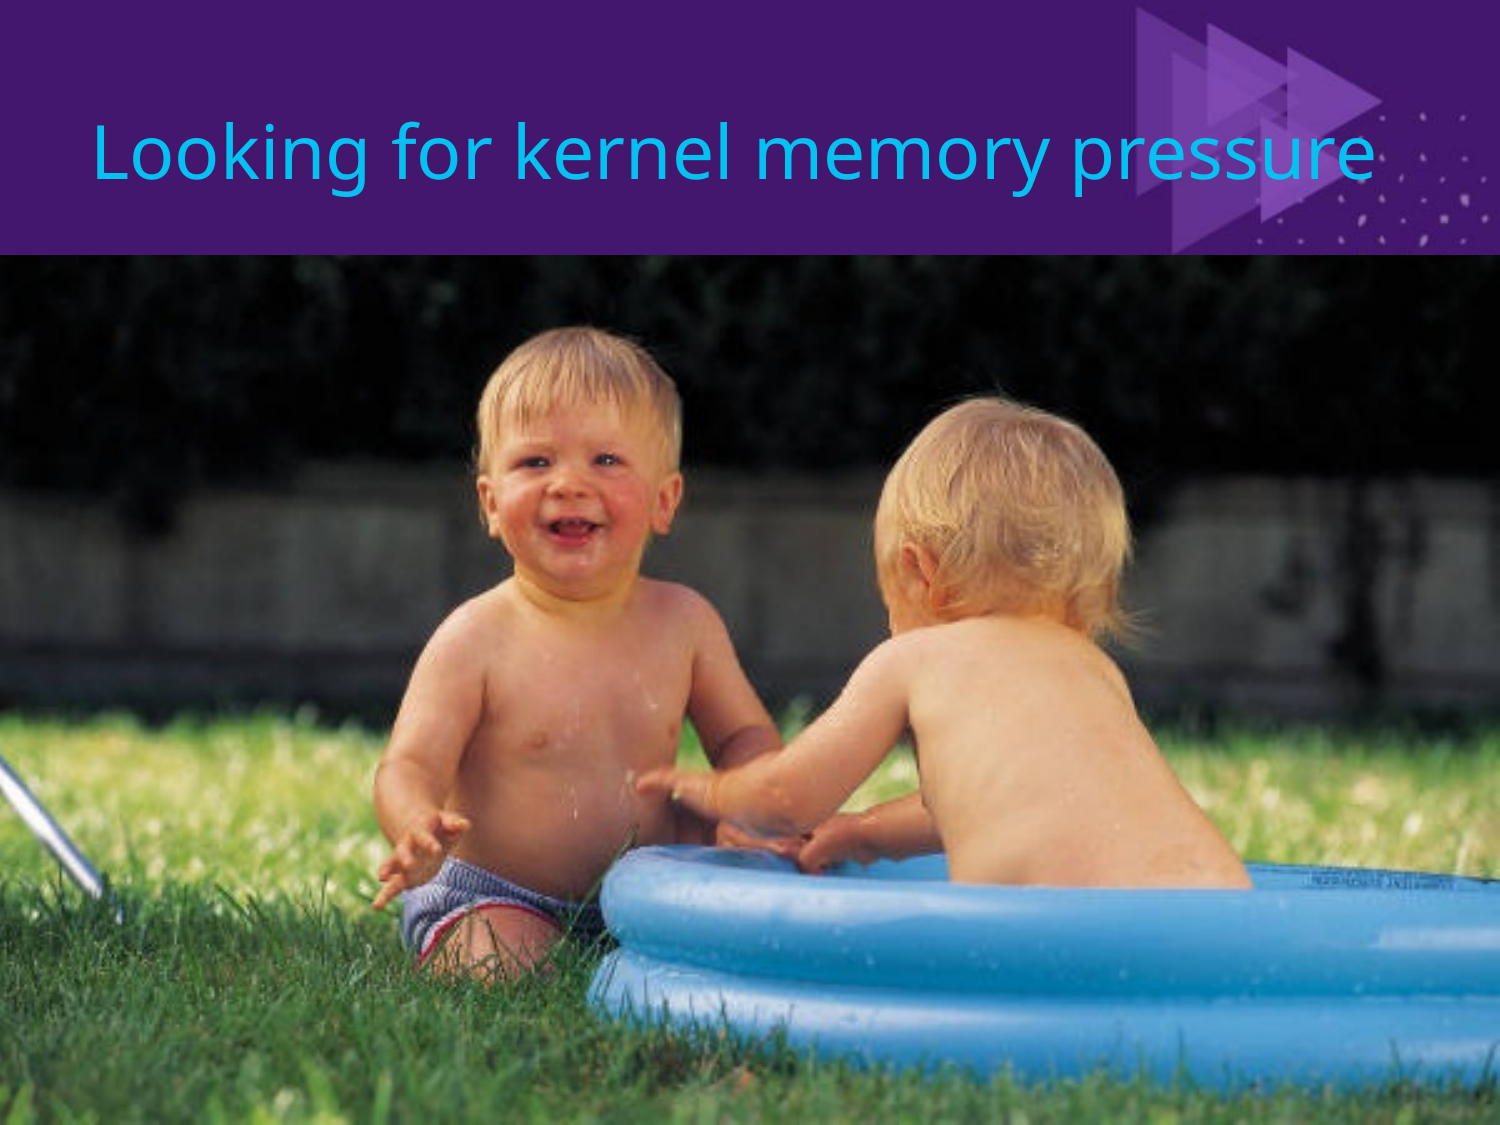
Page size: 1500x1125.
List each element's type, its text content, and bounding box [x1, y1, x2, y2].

title Looking for kernel memory pressure [75, 56, 1425, 244]
picture [0, 0, 1500, 1125]
